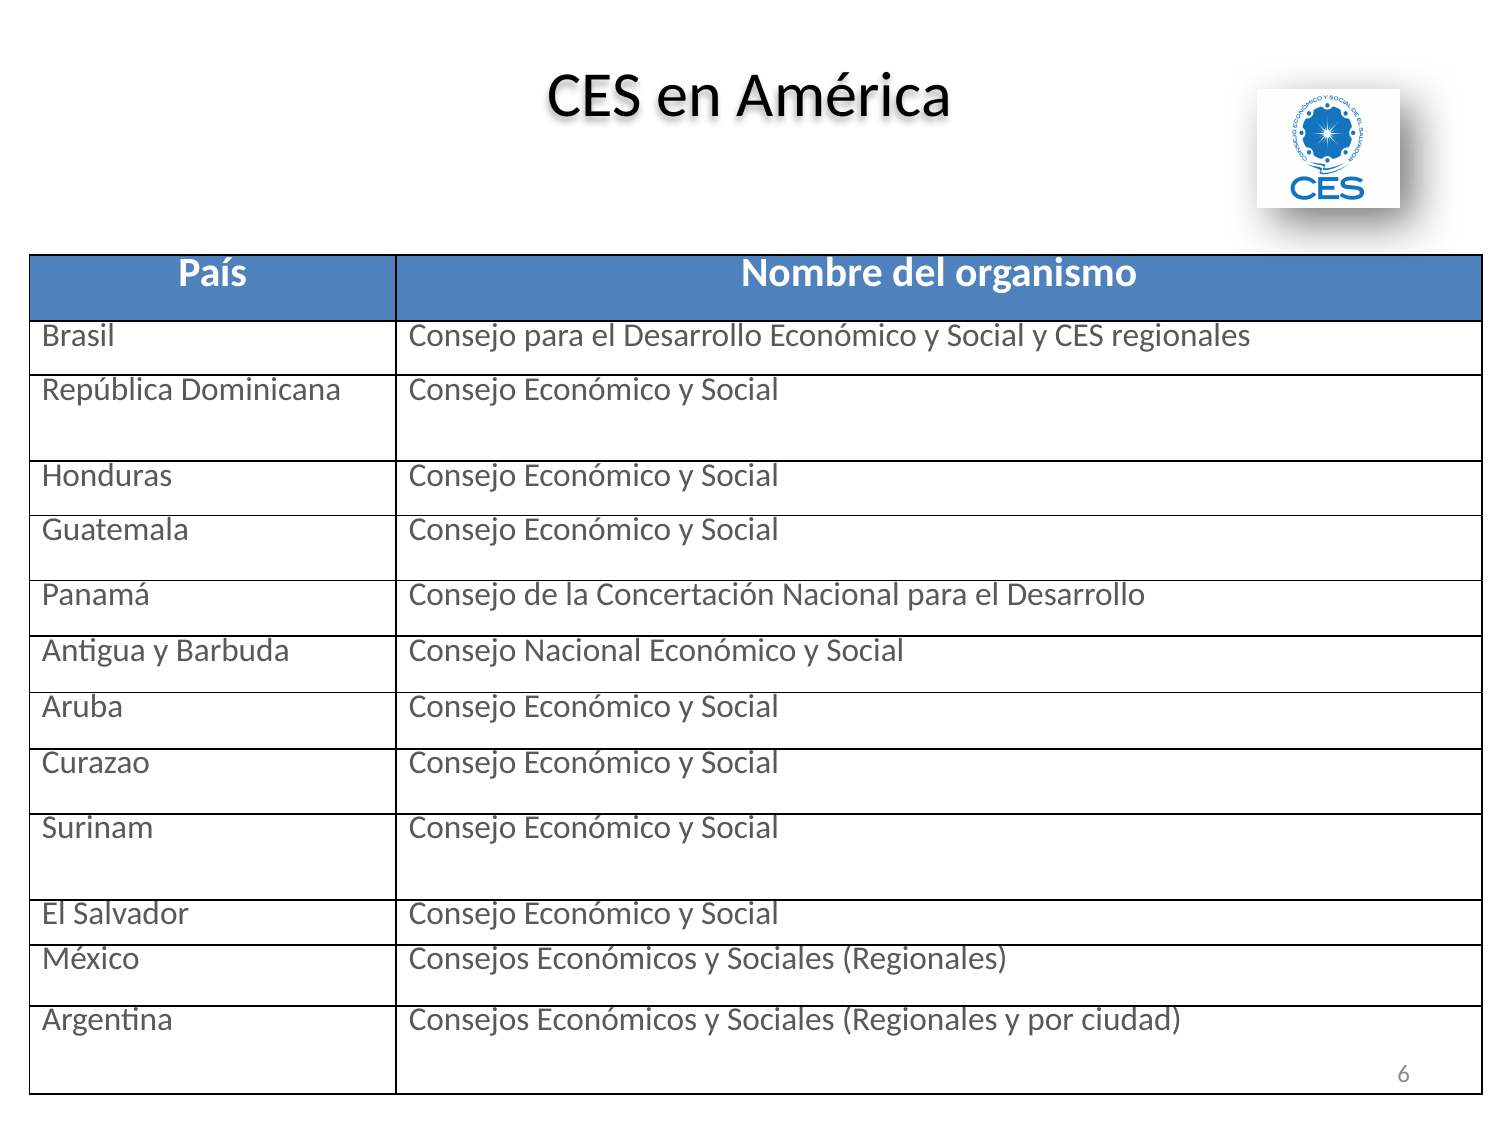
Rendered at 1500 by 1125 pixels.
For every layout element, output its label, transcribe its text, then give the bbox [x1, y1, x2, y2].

table_cell Consejo Económico y Social [397, 815, 1481, 899]
table_cell Consejo Económico y Social [397, 462, 1481, 515]
table_cell Consejo para el Desarrollo Económico y Social y CES regionales [397, 322, 1481, 374]
title CES en América [75, 45, 1425, 138]
table_cell Consejo Económico y Social [397, 693, 1481, 748]
table_cell Consejo Económico y Social [397, 901, 1481, 944]
table_header Nombre del organismo [397, 256, 1481, 320]
table_cell México [30, 946, 395, 1005]
table_header País [30, 256, 395, 320]
picture [1257, 89, 1400, 209]
table_cell Consejo Económico y Social [397, 516, 1481, 580]
table_cell Aruba [30, 693, 395, 748]
table_cell Curazao [30, 750, 395, 813]
table_cell Consejo de la Concertación Nacional para el Desarrollo [397, 581, 1481, 635]
table_cell Antigua y Barbuda [30, 637, 395, 692]
table_cell Honduras [30, 462, 395, 515]
table_cell Consejo Nacional Económico y Social [397, 637, 1481, 692]
table_cell Panamá [30, 581, 395, 635]
table_cell Guatemala [30, 516, 395, 580]
table_cell República Dominicana [30, 376, 395, 460]
table_cell El Salvador [30, 901, 395, 944]
table_cell Surinam [30, 815, 395, 899]
table_cell Argentina [30, 1007, 395, 1093]
table_cell Brasil [30, 322, 395, 374]
table_cell Consejo Económico y Social [397, 750, 1481, 813]
table_cell Consejo Económico y Social [397, 376, 1481, 460]
table_cell Consejos Económicos y Sociales (Regionales y por ciudad) [397, 1007, 1481, 1093]
slide_number 6 [1074, 1042, 1425, 1103]
table_cell Consejos Económicos y Sociales (Regionales) [397, 946, 1481, 1005]
